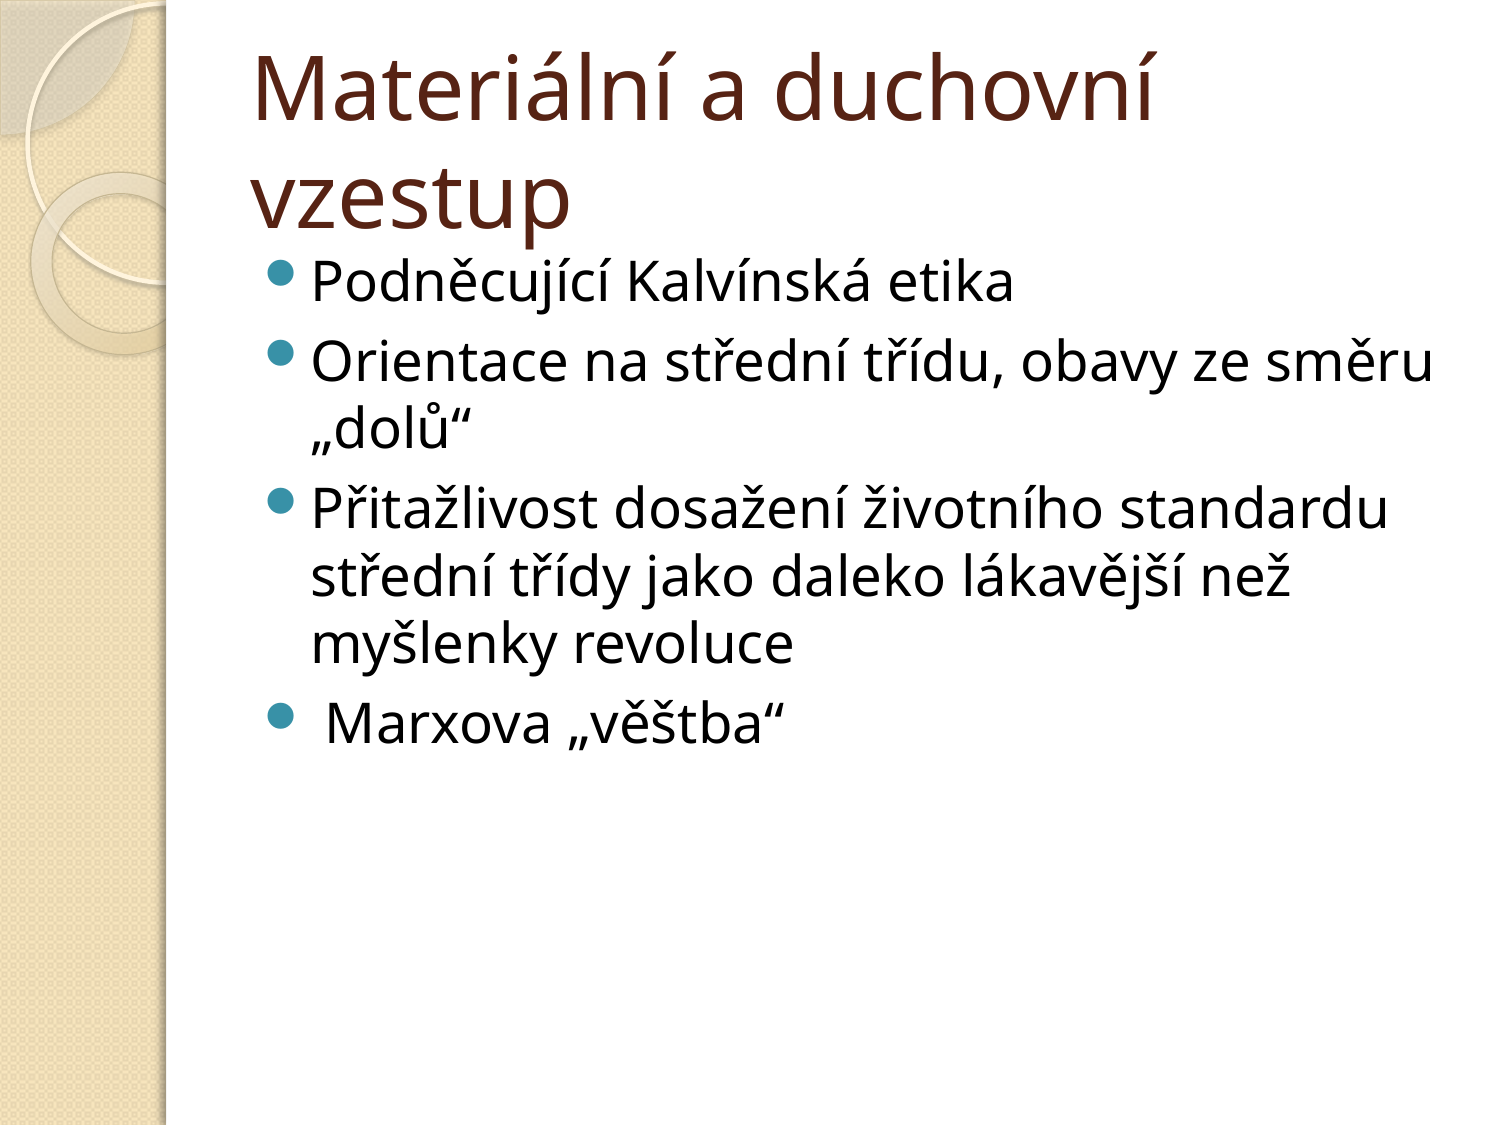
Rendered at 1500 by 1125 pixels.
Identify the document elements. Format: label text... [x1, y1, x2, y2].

title Materiální a duchovní vzestup [235, 45, 1466, 233]
list Podněcující Kalvínská etika Orientace na střední třídu, obavy ze směru „dolů“ Přitažlivost dosažení životního standardu střední třídy jako daleko lákavější než myšlenky revoluce Marxova „věštba“ [235, 237, 1466, 1026]
